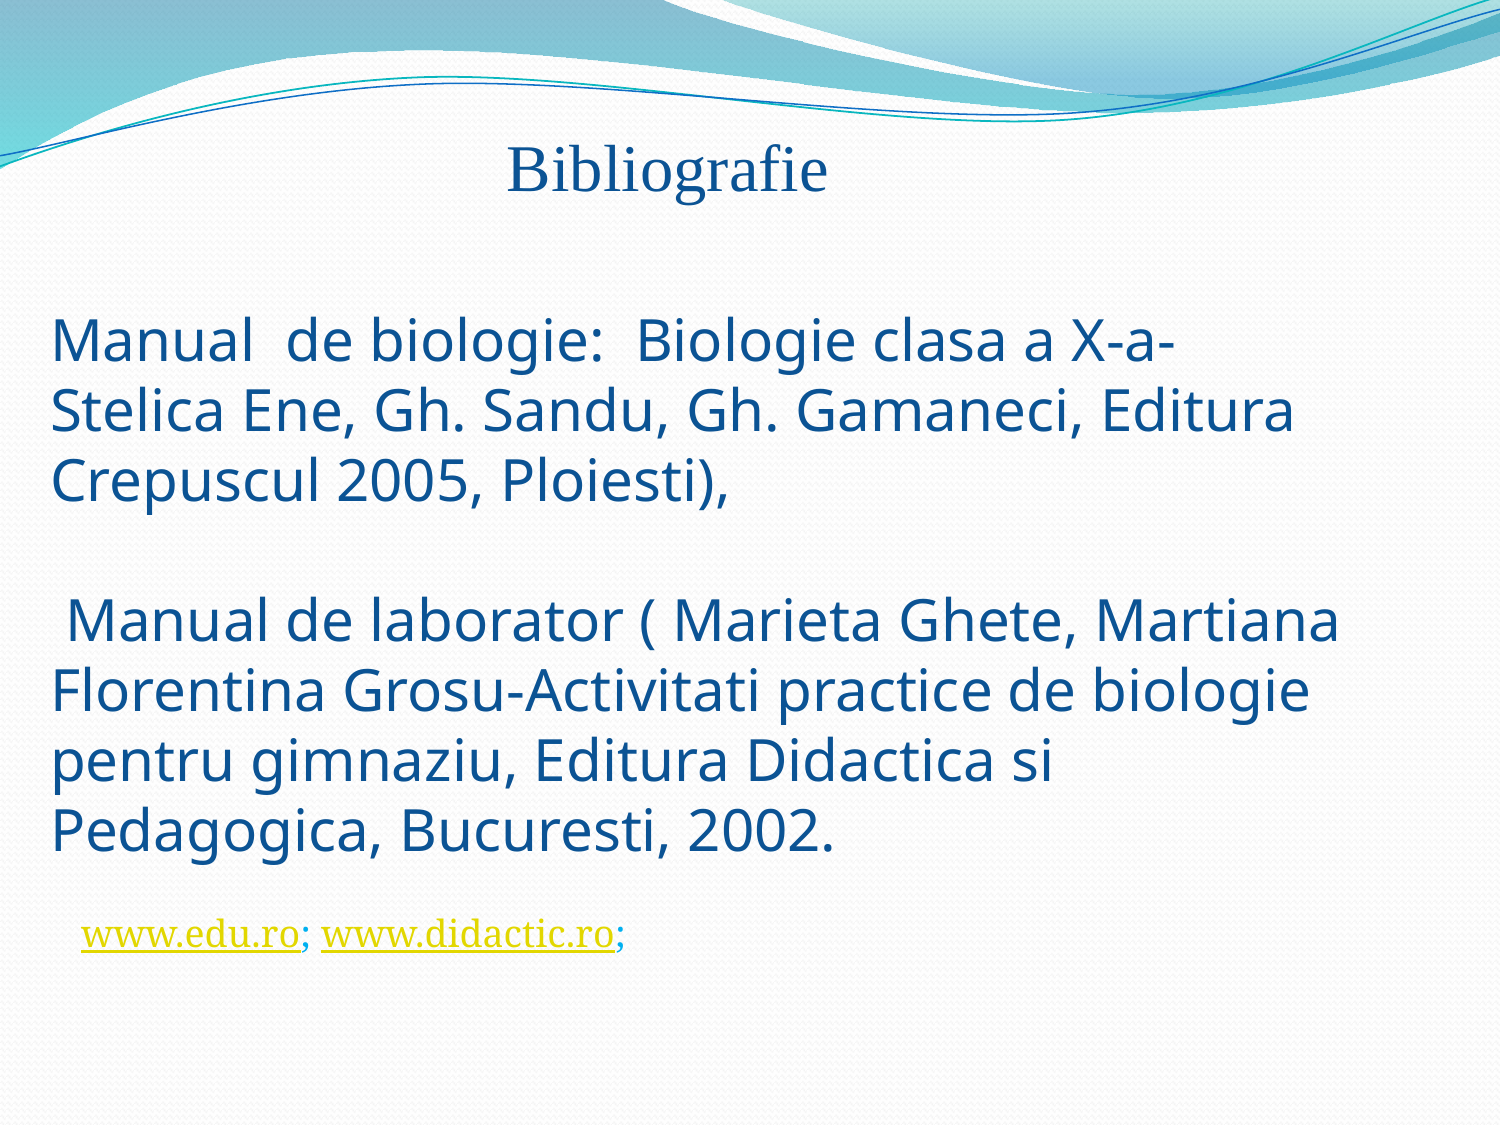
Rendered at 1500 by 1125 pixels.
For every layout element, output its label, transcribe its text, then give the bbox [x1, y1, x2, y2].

text_box www.edu.ro; www.didactic.ro; [66, 902, 651, 969]
text_box Bibliografie [492, 117, 891, 212]
text_box Manual de biologie: Biologie clasa a X-a- Stelica Ene, Gh. Sandu, Gh. Gamaneci, Editura Crepuscul 2005, Ploiesti), Manual de laborator ( Marieta Ghete, Martiana Florentina Grosu-Activitati practice de biologie pentru gimnaziu, Editura Didactica si Pedagogica, Bucuresti, 2002. [35, 295, 1371, 871]
